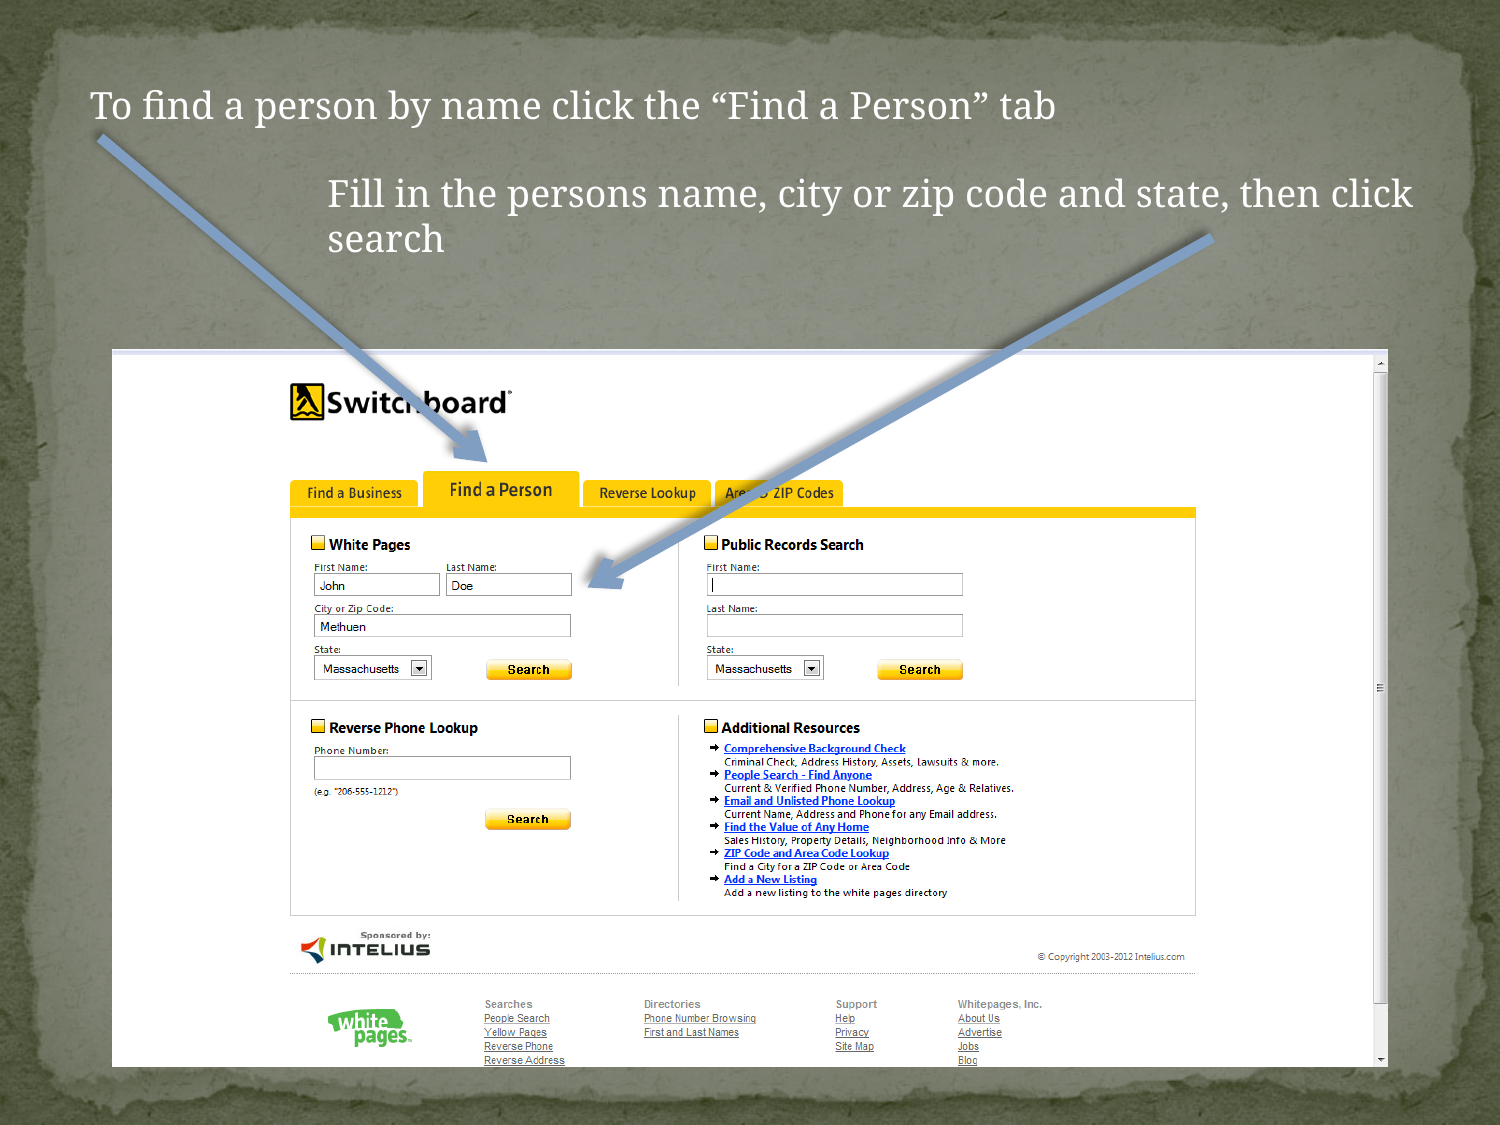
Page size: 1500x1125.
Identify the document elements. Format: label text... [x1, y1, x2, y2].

picture [112, 349, 1388, 1067]
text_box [102, 140, 486, 460]
text_box To find a person by name click the “Find a Person” tab [75, 74, 1463, 135]
text_box Fill in the persons name, city or zip code and state, then click search [496, 162, 1438, 268]
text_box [590, 240, 1211, 586]
